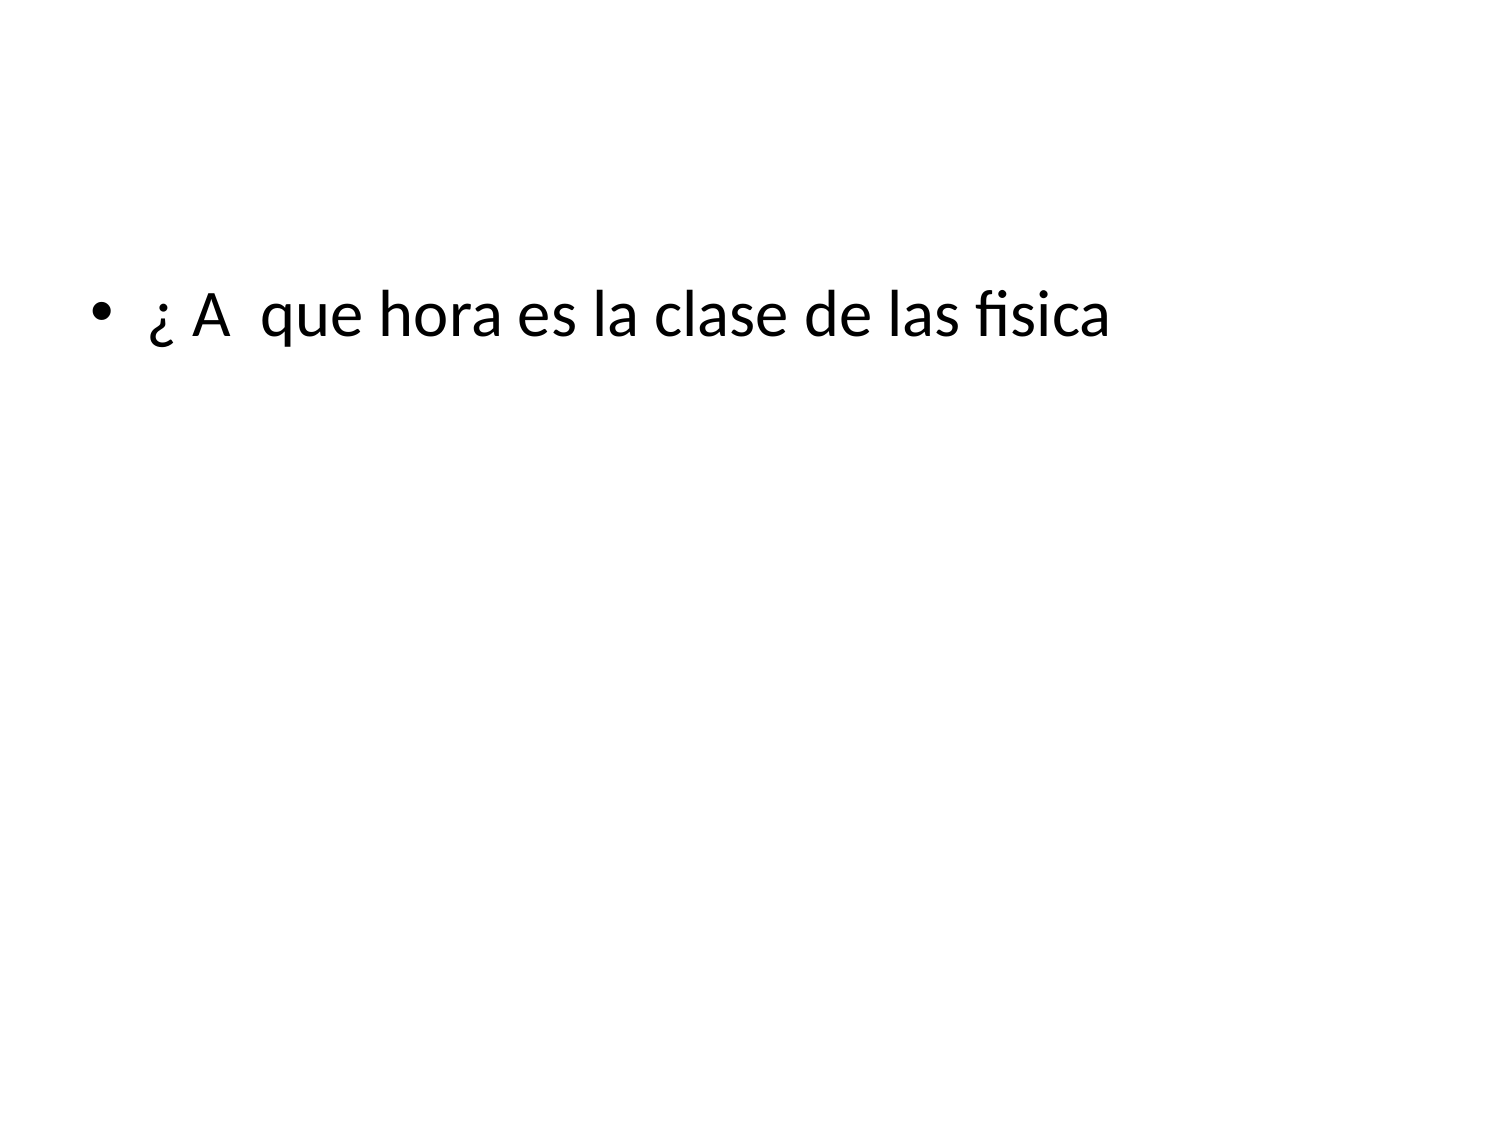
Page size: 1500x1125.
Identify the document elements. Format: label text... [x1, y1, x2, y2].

list ¿ A que hora es la clase de las fisica [75, 262, 1425, 1005]
